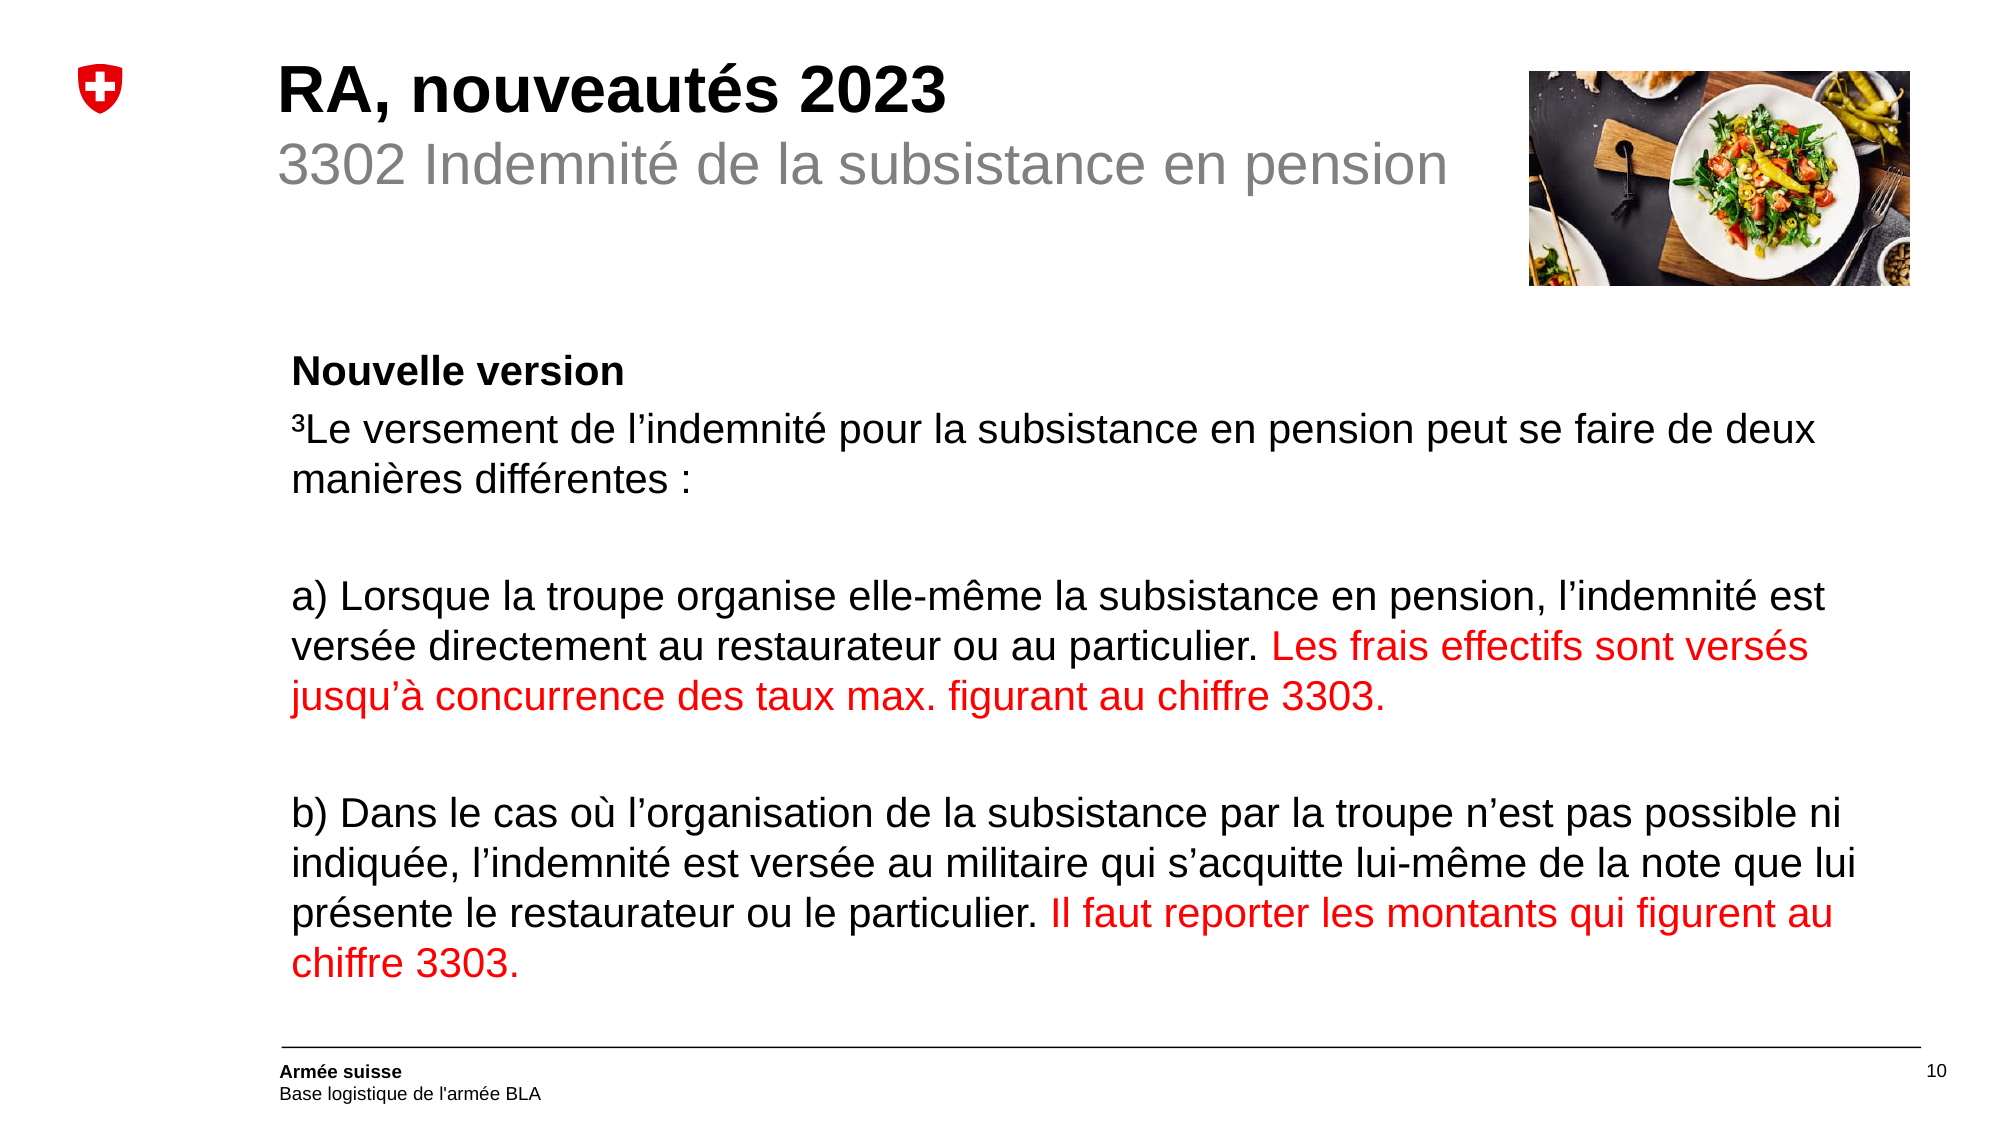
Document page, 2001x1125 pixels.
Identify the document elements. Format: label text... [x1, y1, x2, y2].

picture [1529, 71, 1910, 286]
picture [78, 64, 123, 115]
title RA, nouveautés 2023 3302 Indemnité de la subsistance en pension [277, 45, 1910, 209]
list Nouvelle version ³Le versement de l’indemnité pour la subsistance en pension peut se faire de deux manières différentes : a) Lorsque la troupe organise elle-même la subsistance en pension, l’indemnité est versée directement au restaurateur ou au particulier. Les frais effectifs sont versés jusqu’à concurrence des taux max. figurant au chiffre 3303. b) Dans le cas où l’organisation de la subsistance par la troupe n’est pas possible ni indiquée, l’indemnité est versée au militaire qui s’acquitte lui-même de la note que lui présente le restaurateur ou le particulier. Il faut reporter les montants qui figurent au chiffre 3303. [290, 284, 1910, 1000]
